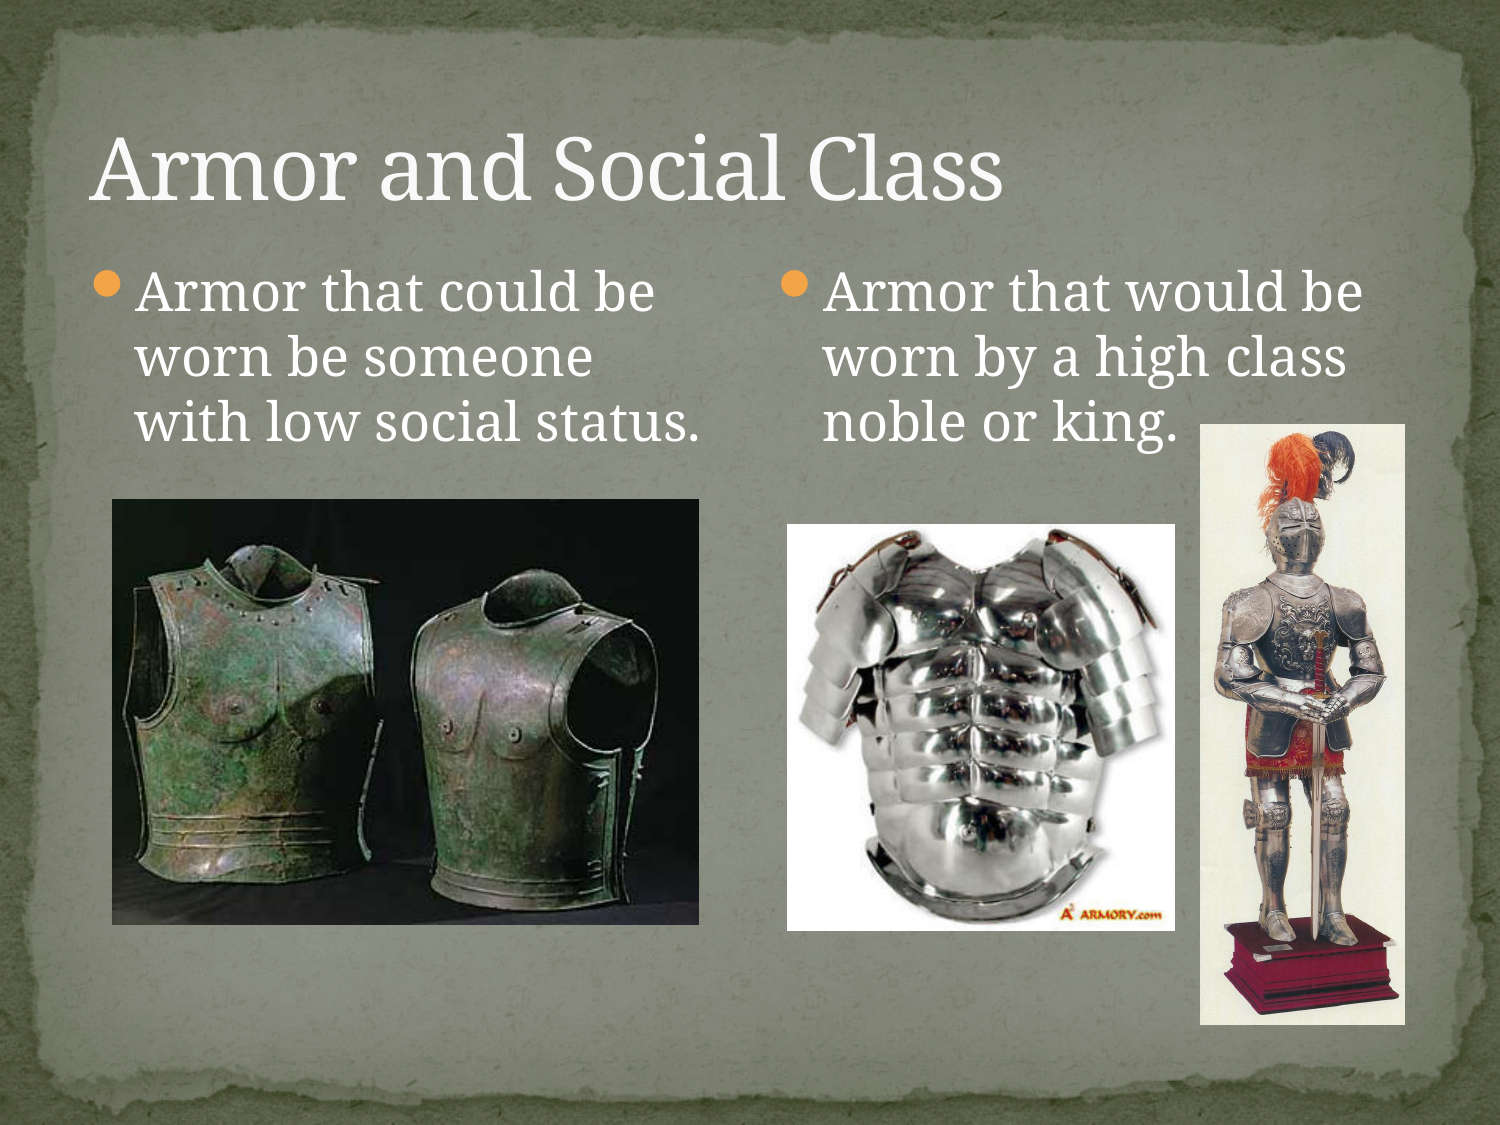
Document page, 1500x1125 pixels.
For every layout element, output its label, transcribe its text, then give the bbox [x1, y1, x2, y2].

picture [1200, 424, 1405, 1025]
picture [787, 524, 1175, 931]
list Armor that would be worn by a high class noble or king. [762, 249, 1429, 1000]
list Armor that could be worn be someone with low social status. [75, 249, 741, 1000]
picture [112, 499, 699, 925]
title Armor and Social Class [74, 24, 1425, 225]
